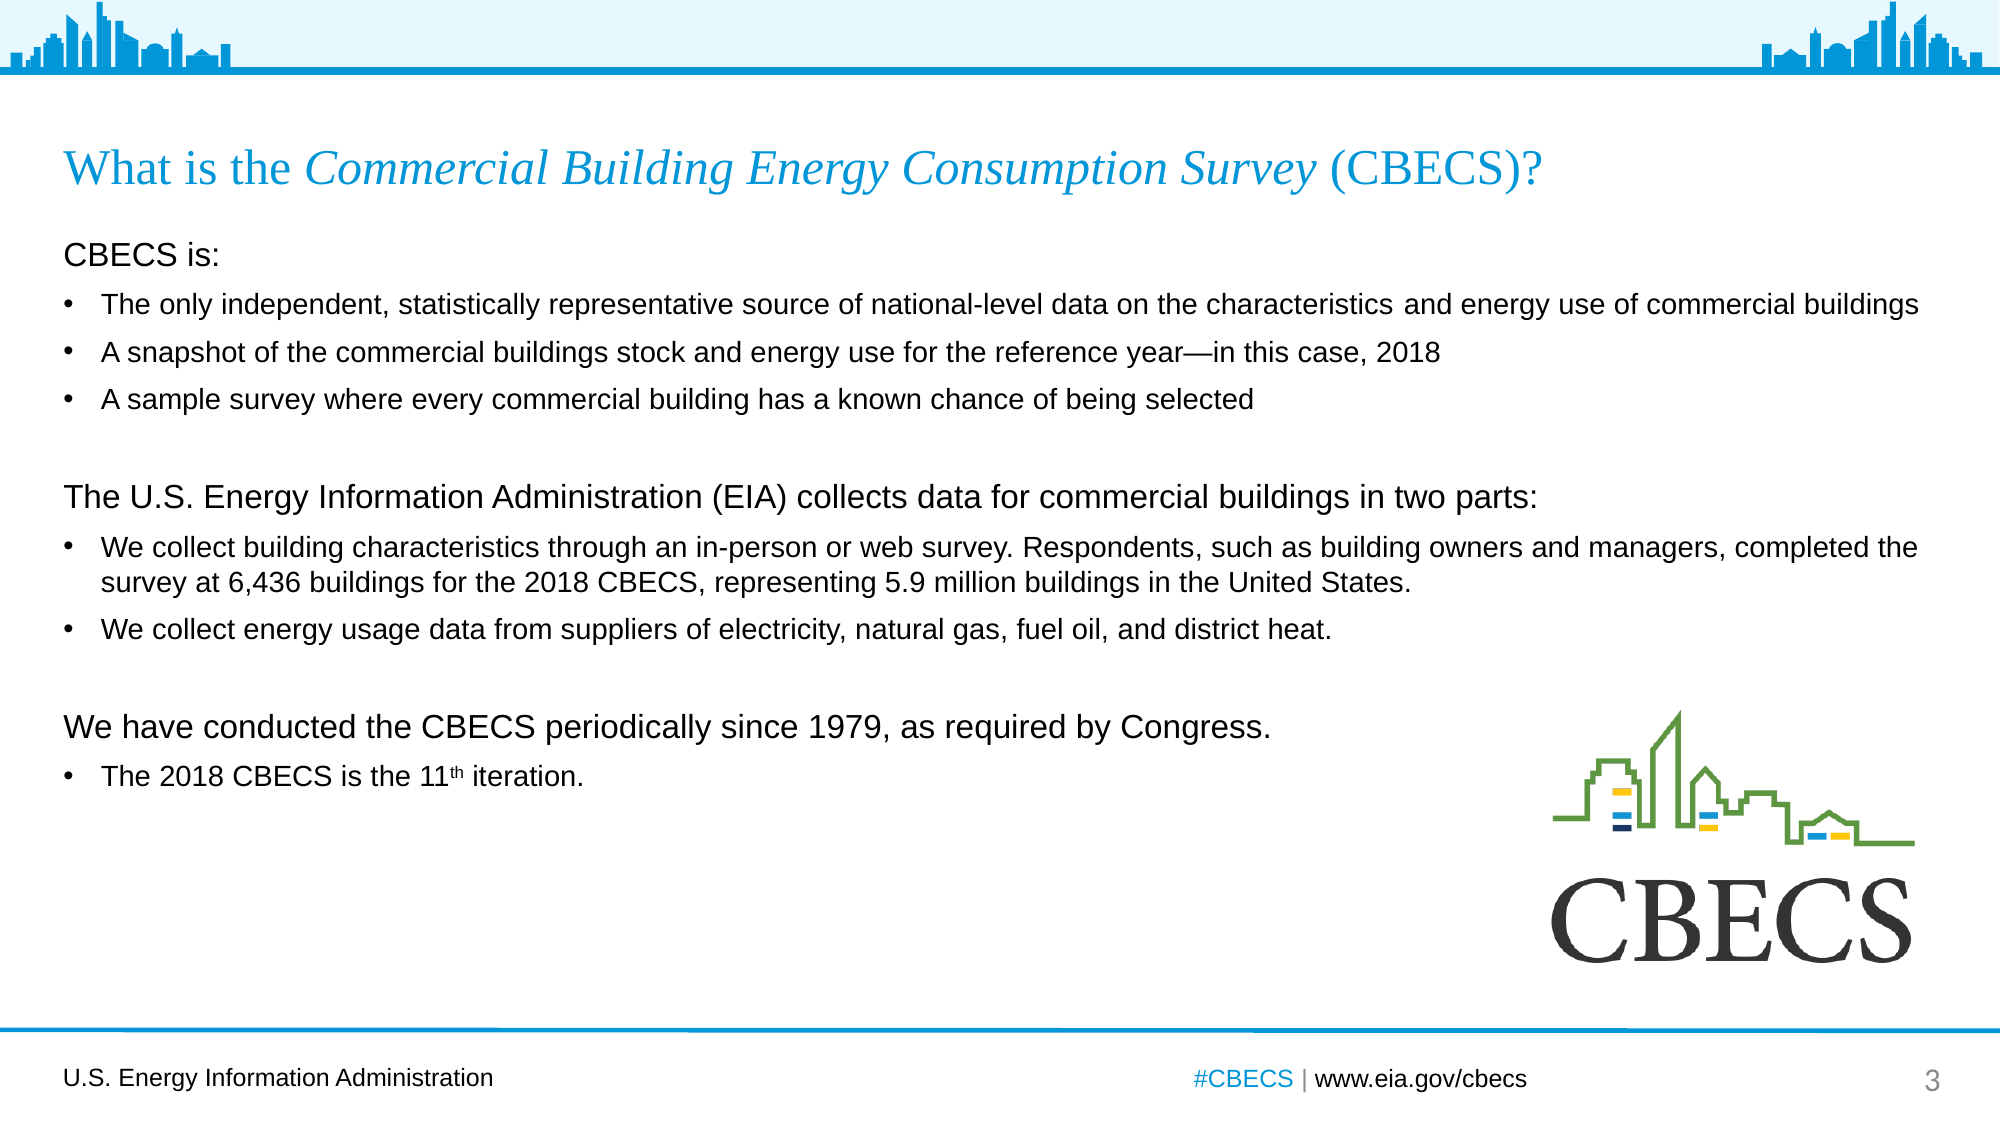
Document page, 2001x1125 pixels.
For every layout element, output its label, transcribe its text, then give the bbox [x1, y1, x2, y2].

list CBECS is: The only independent, statistically representative source of national-level data on the characteristics and energy use of commercial buildings A snapshot of the commercial buildings stock and energy use for the reference year—in this case, 2018 A sample survey where every commercial building has a known chance of being selected The U.S. Energy Information Administration (EIA) collects data for commercial buildings in two parts: We collect building characteristics through an in-person or web survey. Respondents, such as building owners and managers, completed the survey at 6,436 buildings for the 2018 CBECS, representing 5.9 million buildings in the United States. We collect energy usage data from suppliers of electricity, natural gas, fuel oil, and district heat. We have conducted the CBECS periodically since 1979, as required by Congress. The 2018 CBECS is the 11th iteration. [48, 225, 1952, 1006]
picture [1549, 709, 1916, 965]
slide_number 3 [1886, 1048, 1978, 1109]
footer #CBECS | www.eia.gov/cbecs [1023, 1047, 1699, 1107]
title What is the Commercial Building Energy Consumption Survey (CBECS)? [48, 77, 1952, 202]
